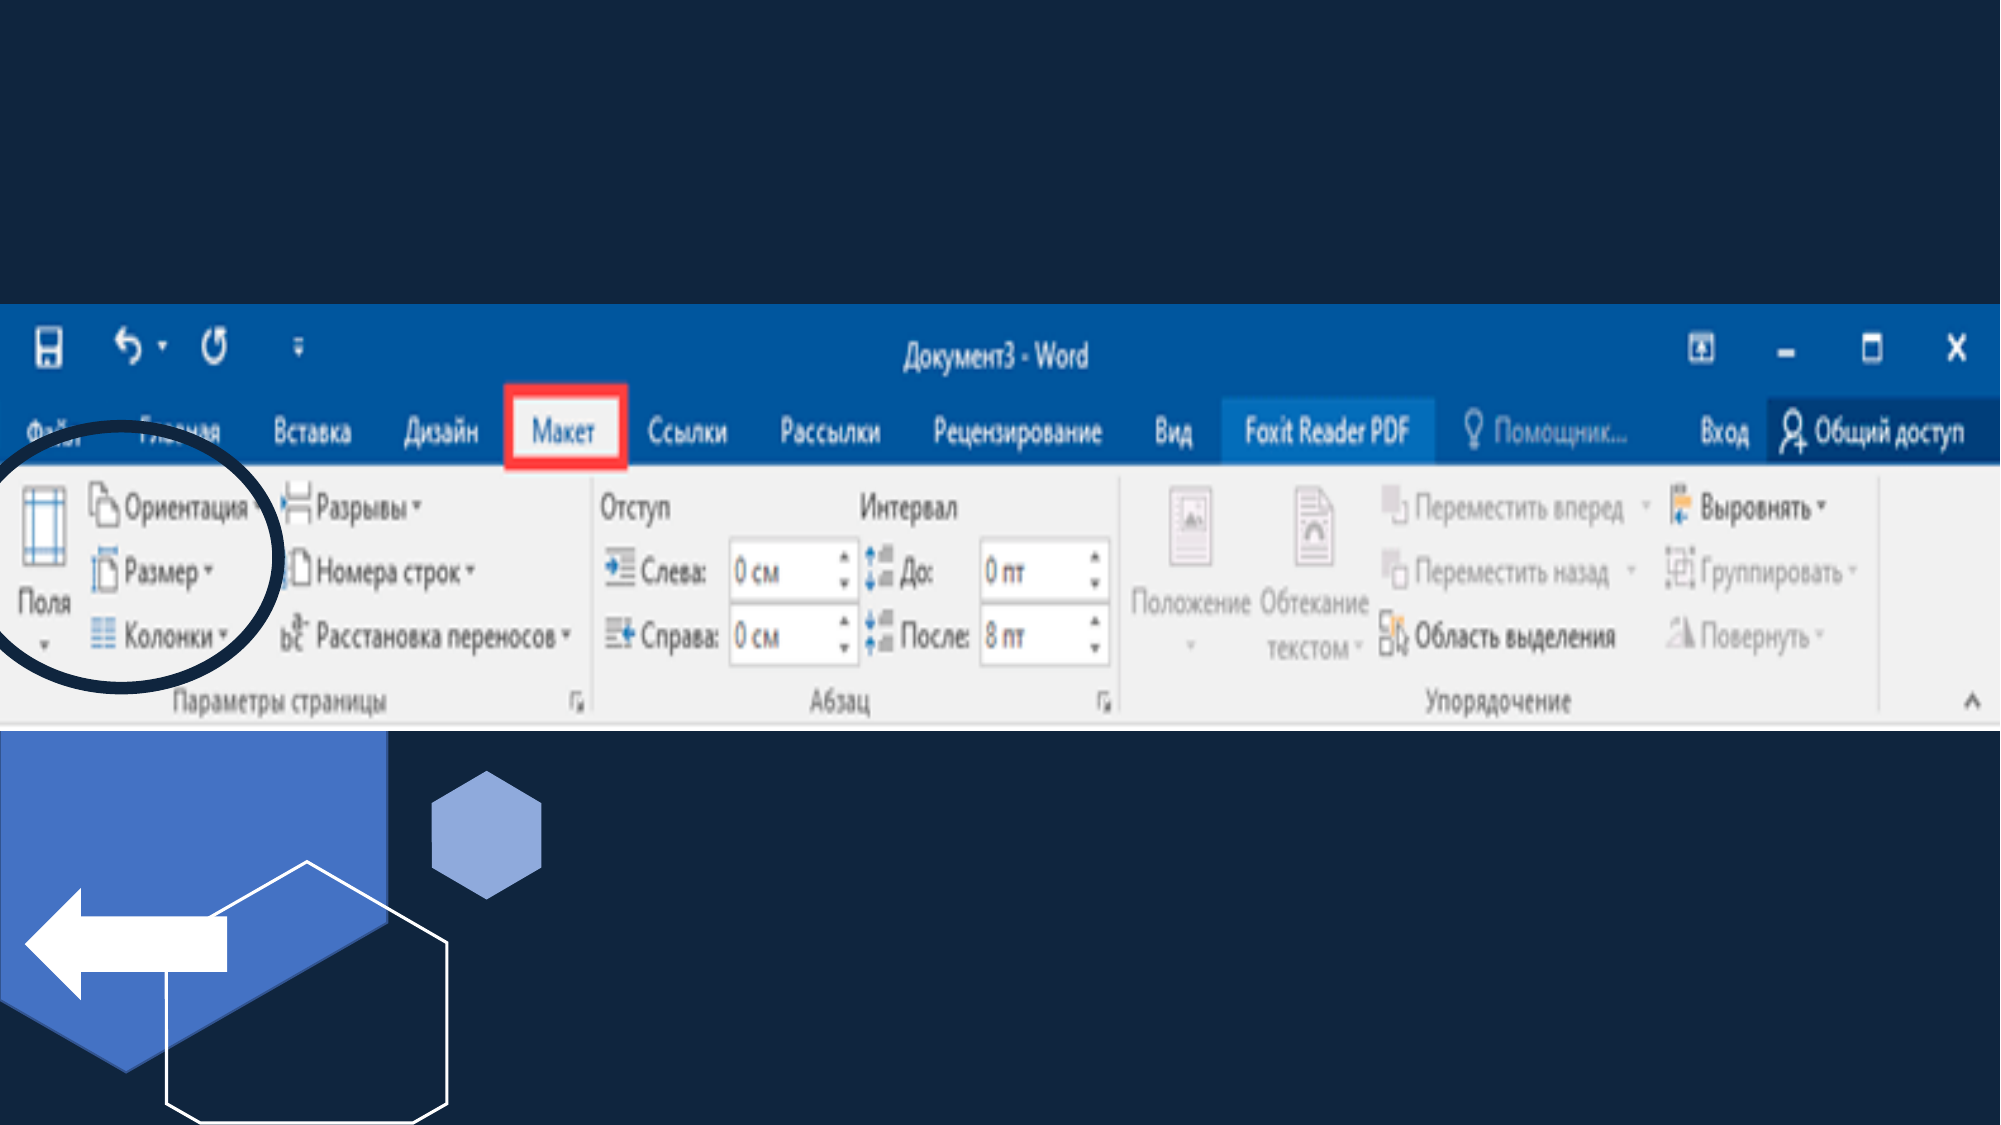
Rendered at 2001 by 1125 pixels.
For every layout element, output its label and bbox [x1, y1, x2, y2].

picture [0, 304, 2000, 731]
text_box [24, 887, 228, 1001]
